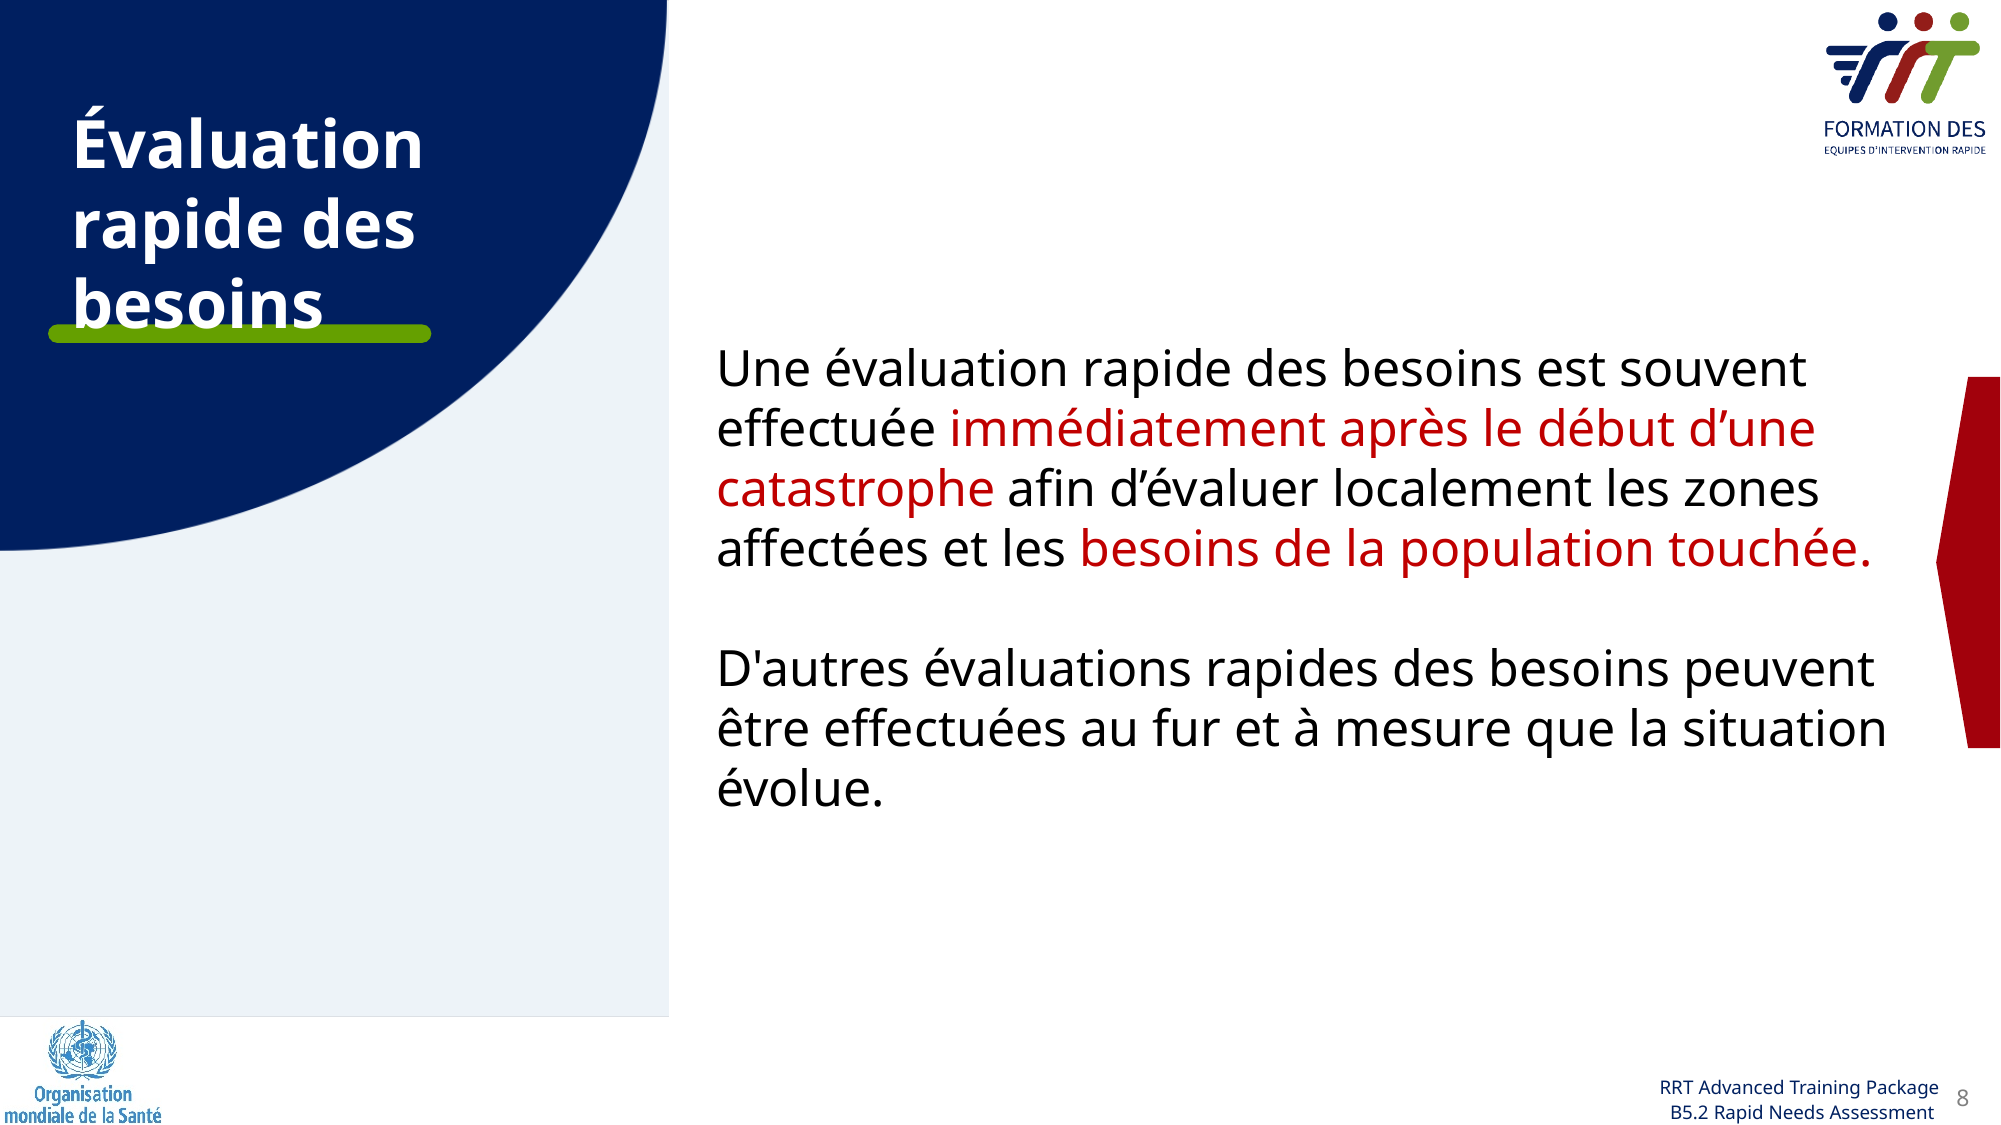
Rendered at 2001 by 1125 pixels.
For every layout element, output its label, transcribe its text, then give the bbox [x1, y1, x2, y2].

text_box Évaluation rapide des besoins [63, 114, 653, 329]
text_box Une évaluation rapide des besoins est souvent effectuée immédiatement après le début d’une catastrophe afin d’évaluer localement les zones affectées et les besoins de la population touchée. D'autres évaluations rapides des besoins peuvent être effectuées au fur et à mesure que la situation évolue. [708, 328, 1908, 824]
picture [1824, 11, 1986, 156]
picture [0, 0, 669, 1124]
